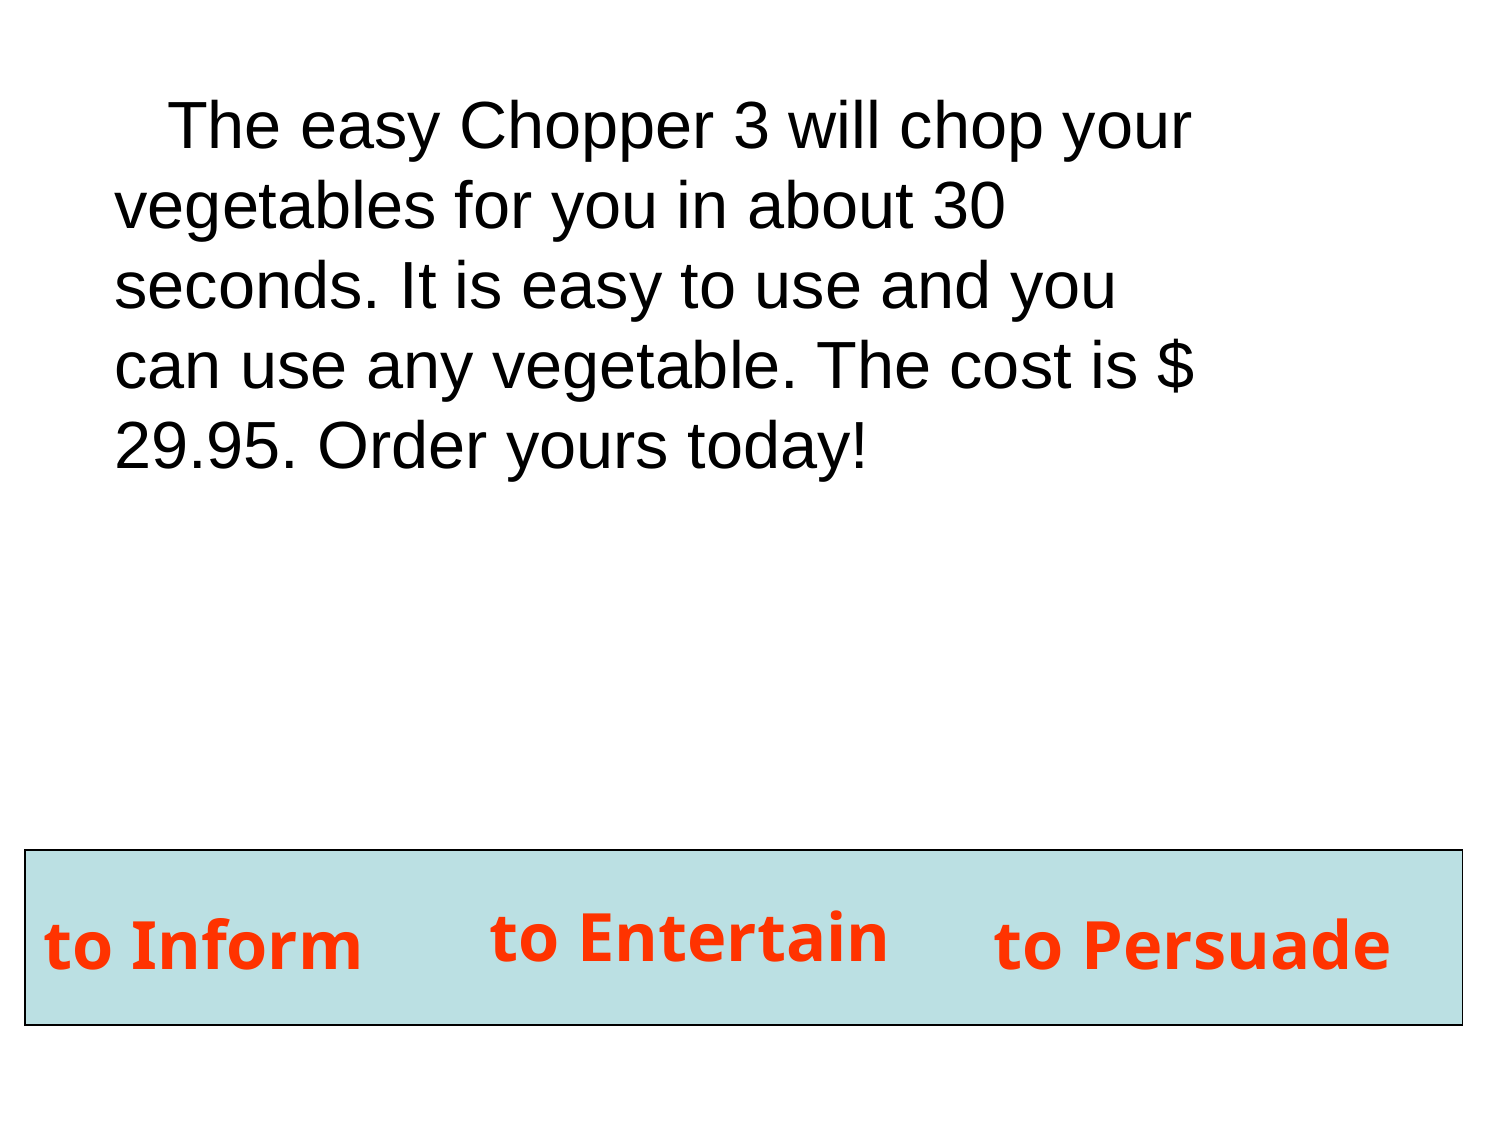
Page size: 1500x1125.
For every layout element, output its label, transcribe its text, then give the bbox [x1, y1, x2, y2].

text_box to Entertain [474, 887, 949, 983]
text_box The easy Chopper 3 will chop your vegetables for you in about 30 seconds. It is easy to use and you can use any vegetable. The cost is $ 29.95. Order yours today! [99, 74, 1238, 490]
text_box to Inform [0, 849, 463, 1000]
text_box [24, 849, 1463, 1025]
text_box to Persuade [949, 849, 1413, 1000]
